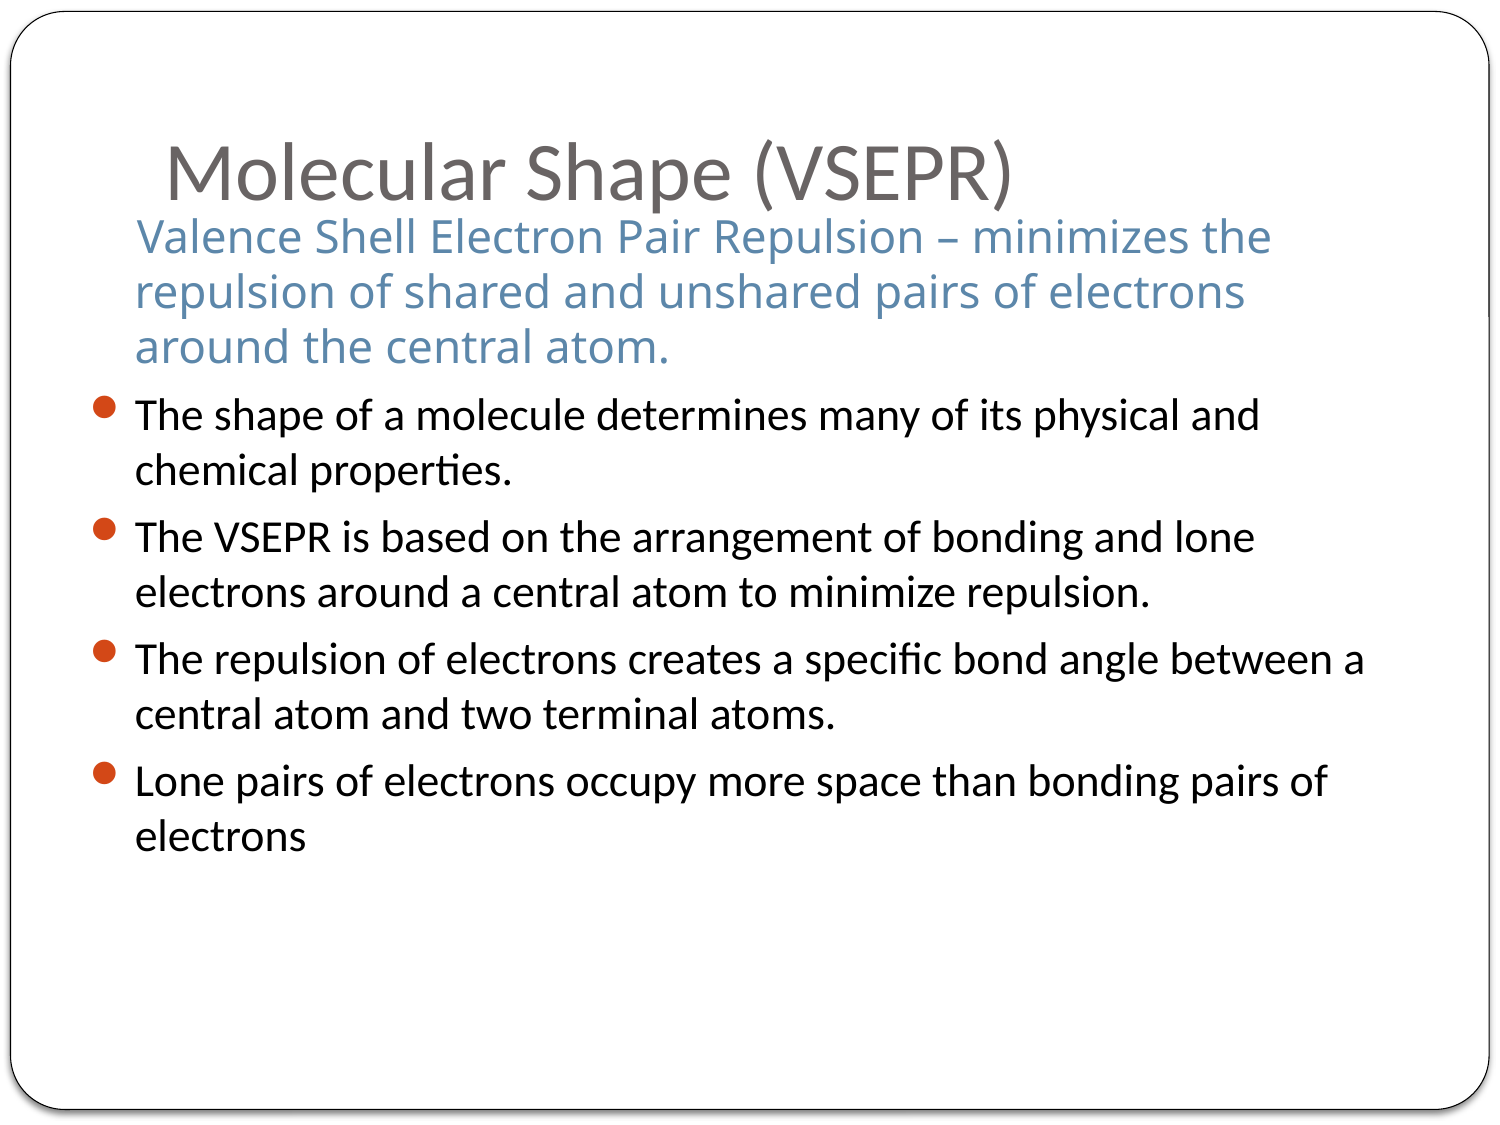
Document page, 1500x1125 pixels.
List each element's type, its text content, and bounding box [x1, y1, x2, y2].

list Valence Shell Electron Pair Repulsion – minimizes the repulsion of shared and unshared pairs of electrons around the central atom. The shape of a molecule determines many of its physical and chemical properties. The VSEPR is based on the arrangement of bonding and lone electrons around a central atom to minimize repulsion. The repulsion of electrons creates a specific bond angle between a central atom and two terminal atoms. Lone pairs of electrons occupy more space than bonding pairs of electrons [75, 200, 1425, 888]
title Molecular Shape (VSEPR) [150, 45, 1425, 200]
